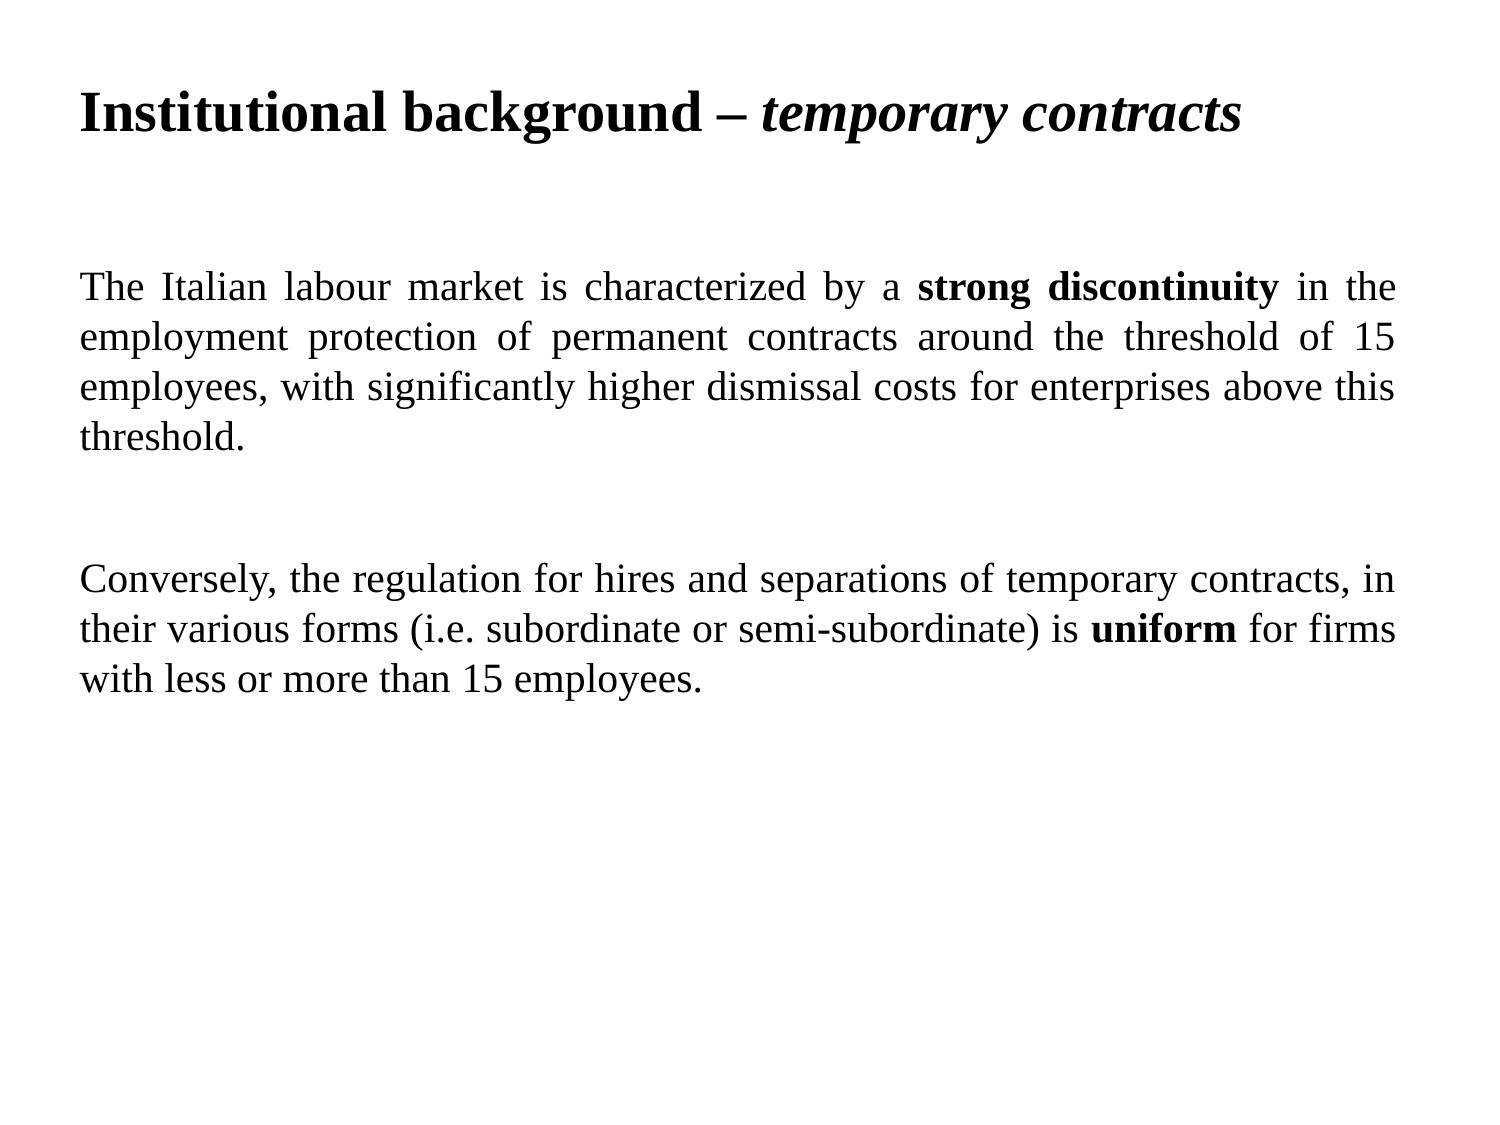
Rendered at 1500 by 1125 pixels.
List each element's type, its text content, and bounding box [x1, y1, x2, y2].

text_box Institutional background – temporary contracts [64, 66, 1340, 149]
text_box The Italian labour market is characterized by a strong discontinuity in the employment protection of permanent contracts around the threshold of 15 employees, with significantly higher dismissal costs for enterprises above this threshold. Conversely, the regulation for hires and separations of temporary contracts, in their various forms (i.e. subordinate or semi-subordinate) is uniform for firms with less or more than 15 employees. [64, 251, 1412, 708]
